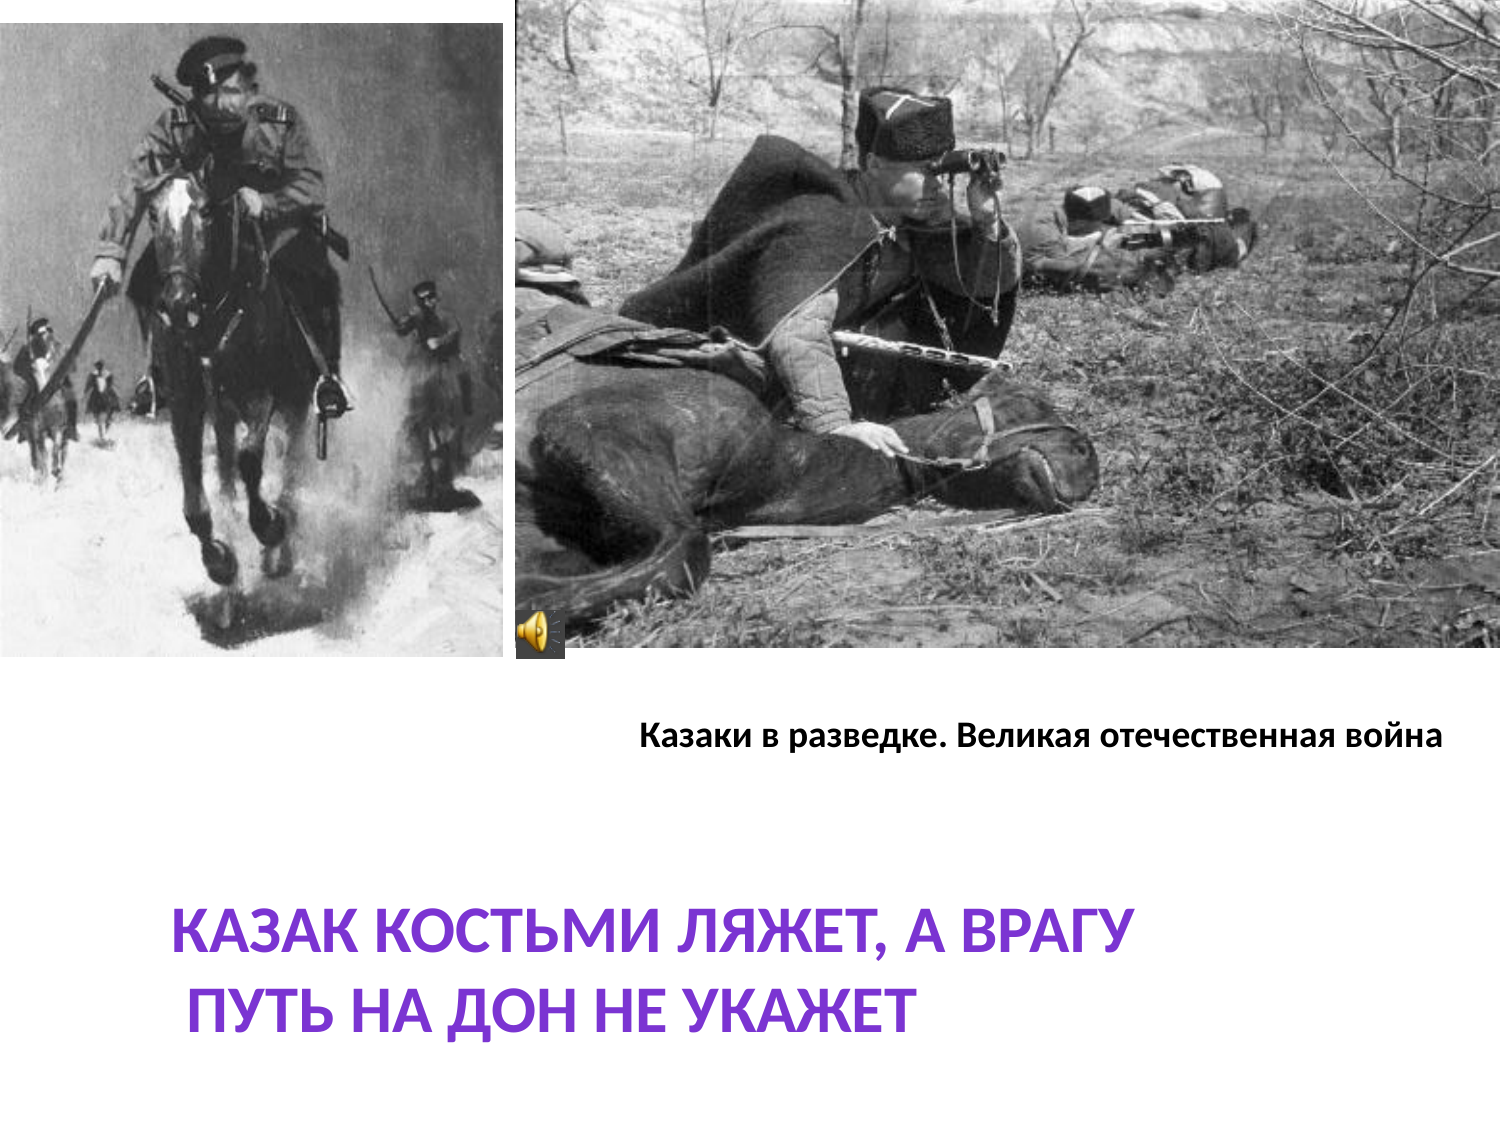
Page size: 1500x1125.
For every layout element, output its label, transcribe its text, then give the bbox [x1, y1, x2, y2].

text_box Казак костьми ляжет, а врагу путь на Дон не укажет [157, 878, 1152, 1054]
picture [515, 0, 1500, 660]
picture [0, 23, 503, 657]
text_box Казаки в разведке. Великая отечественная война [624, 703, 1460, 763]
